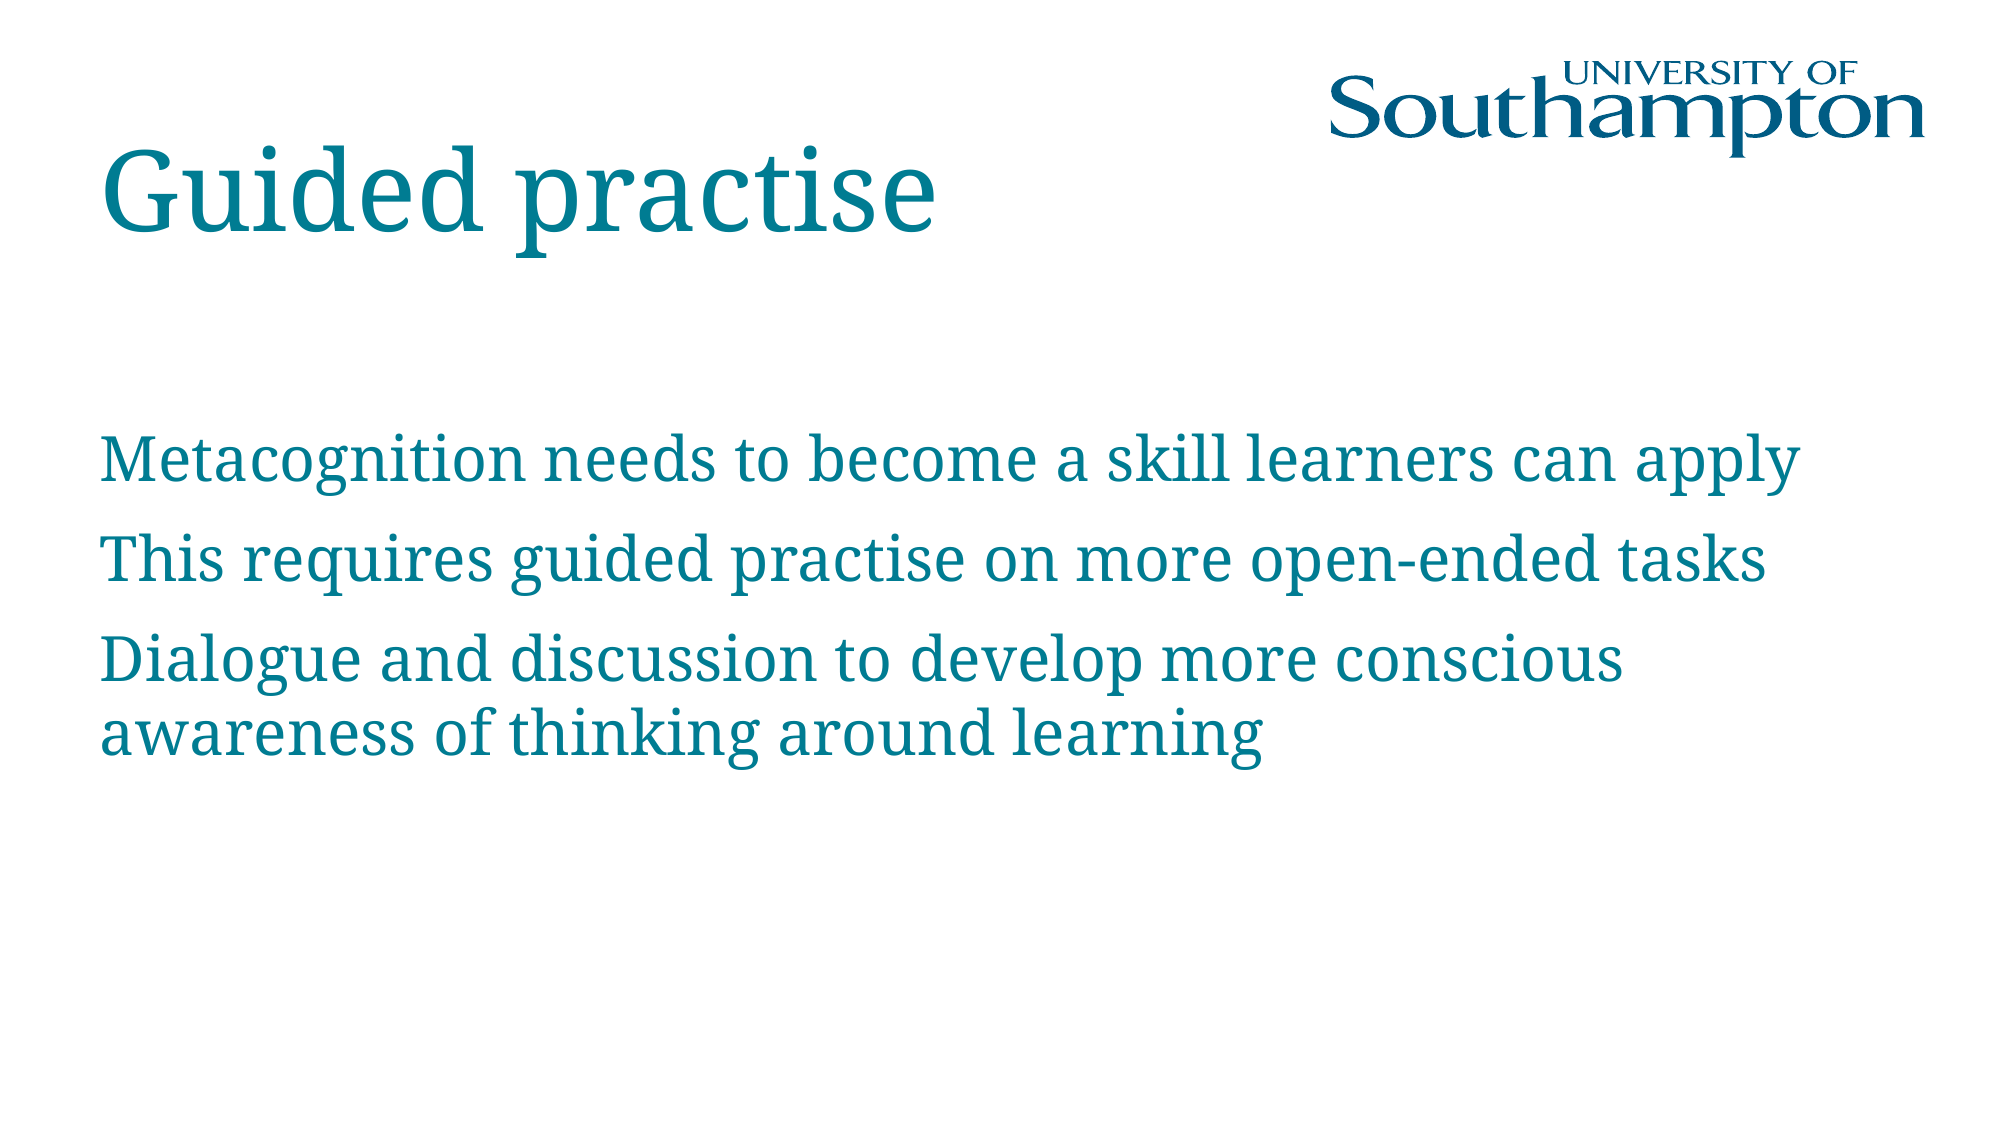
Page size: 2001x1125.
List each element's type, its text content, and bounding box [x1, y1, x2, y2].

list Metacognition needs to become a skill learners can apply This requires guided practise on more open-ended tasks Dialogue and discussion to develop more conscious awareness of thinking around learning [99, 418, 1896, 1010]
title Guided practise [99, 139, 1825, 358]
